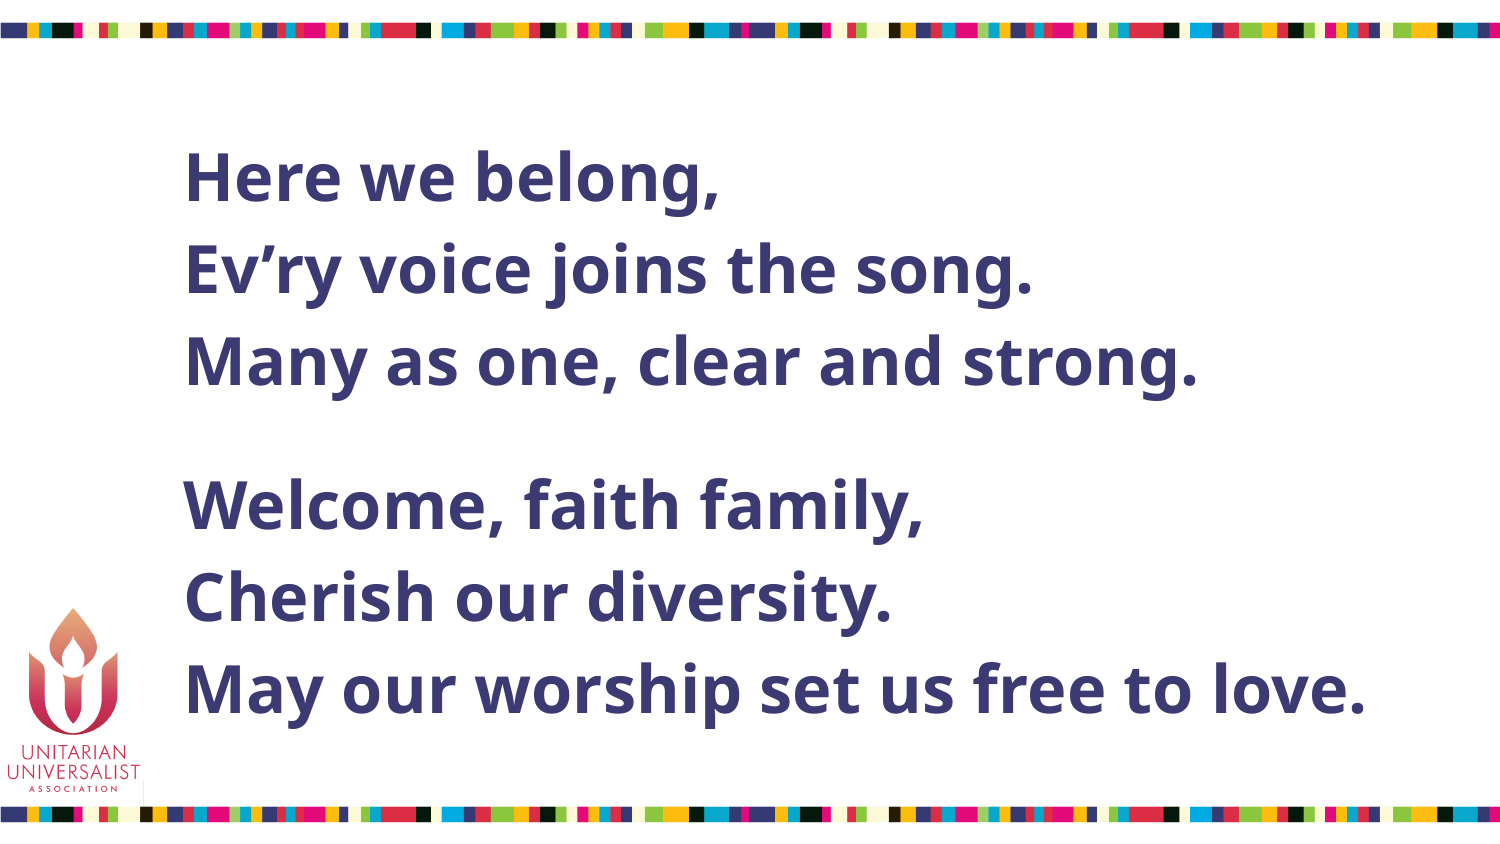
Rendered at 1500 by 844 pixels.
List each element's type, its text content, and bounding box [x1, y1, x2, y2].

text_box Here we belong, Ev’ry voice joins the song. Many as one, clear and strong. Welcome, faith family, Cherish our diversity. May our worship set us free to love. [168, 107, 1495, 742]
picture [0, 600, 1500, 824]
picture [0, 22, 1500, 40]
